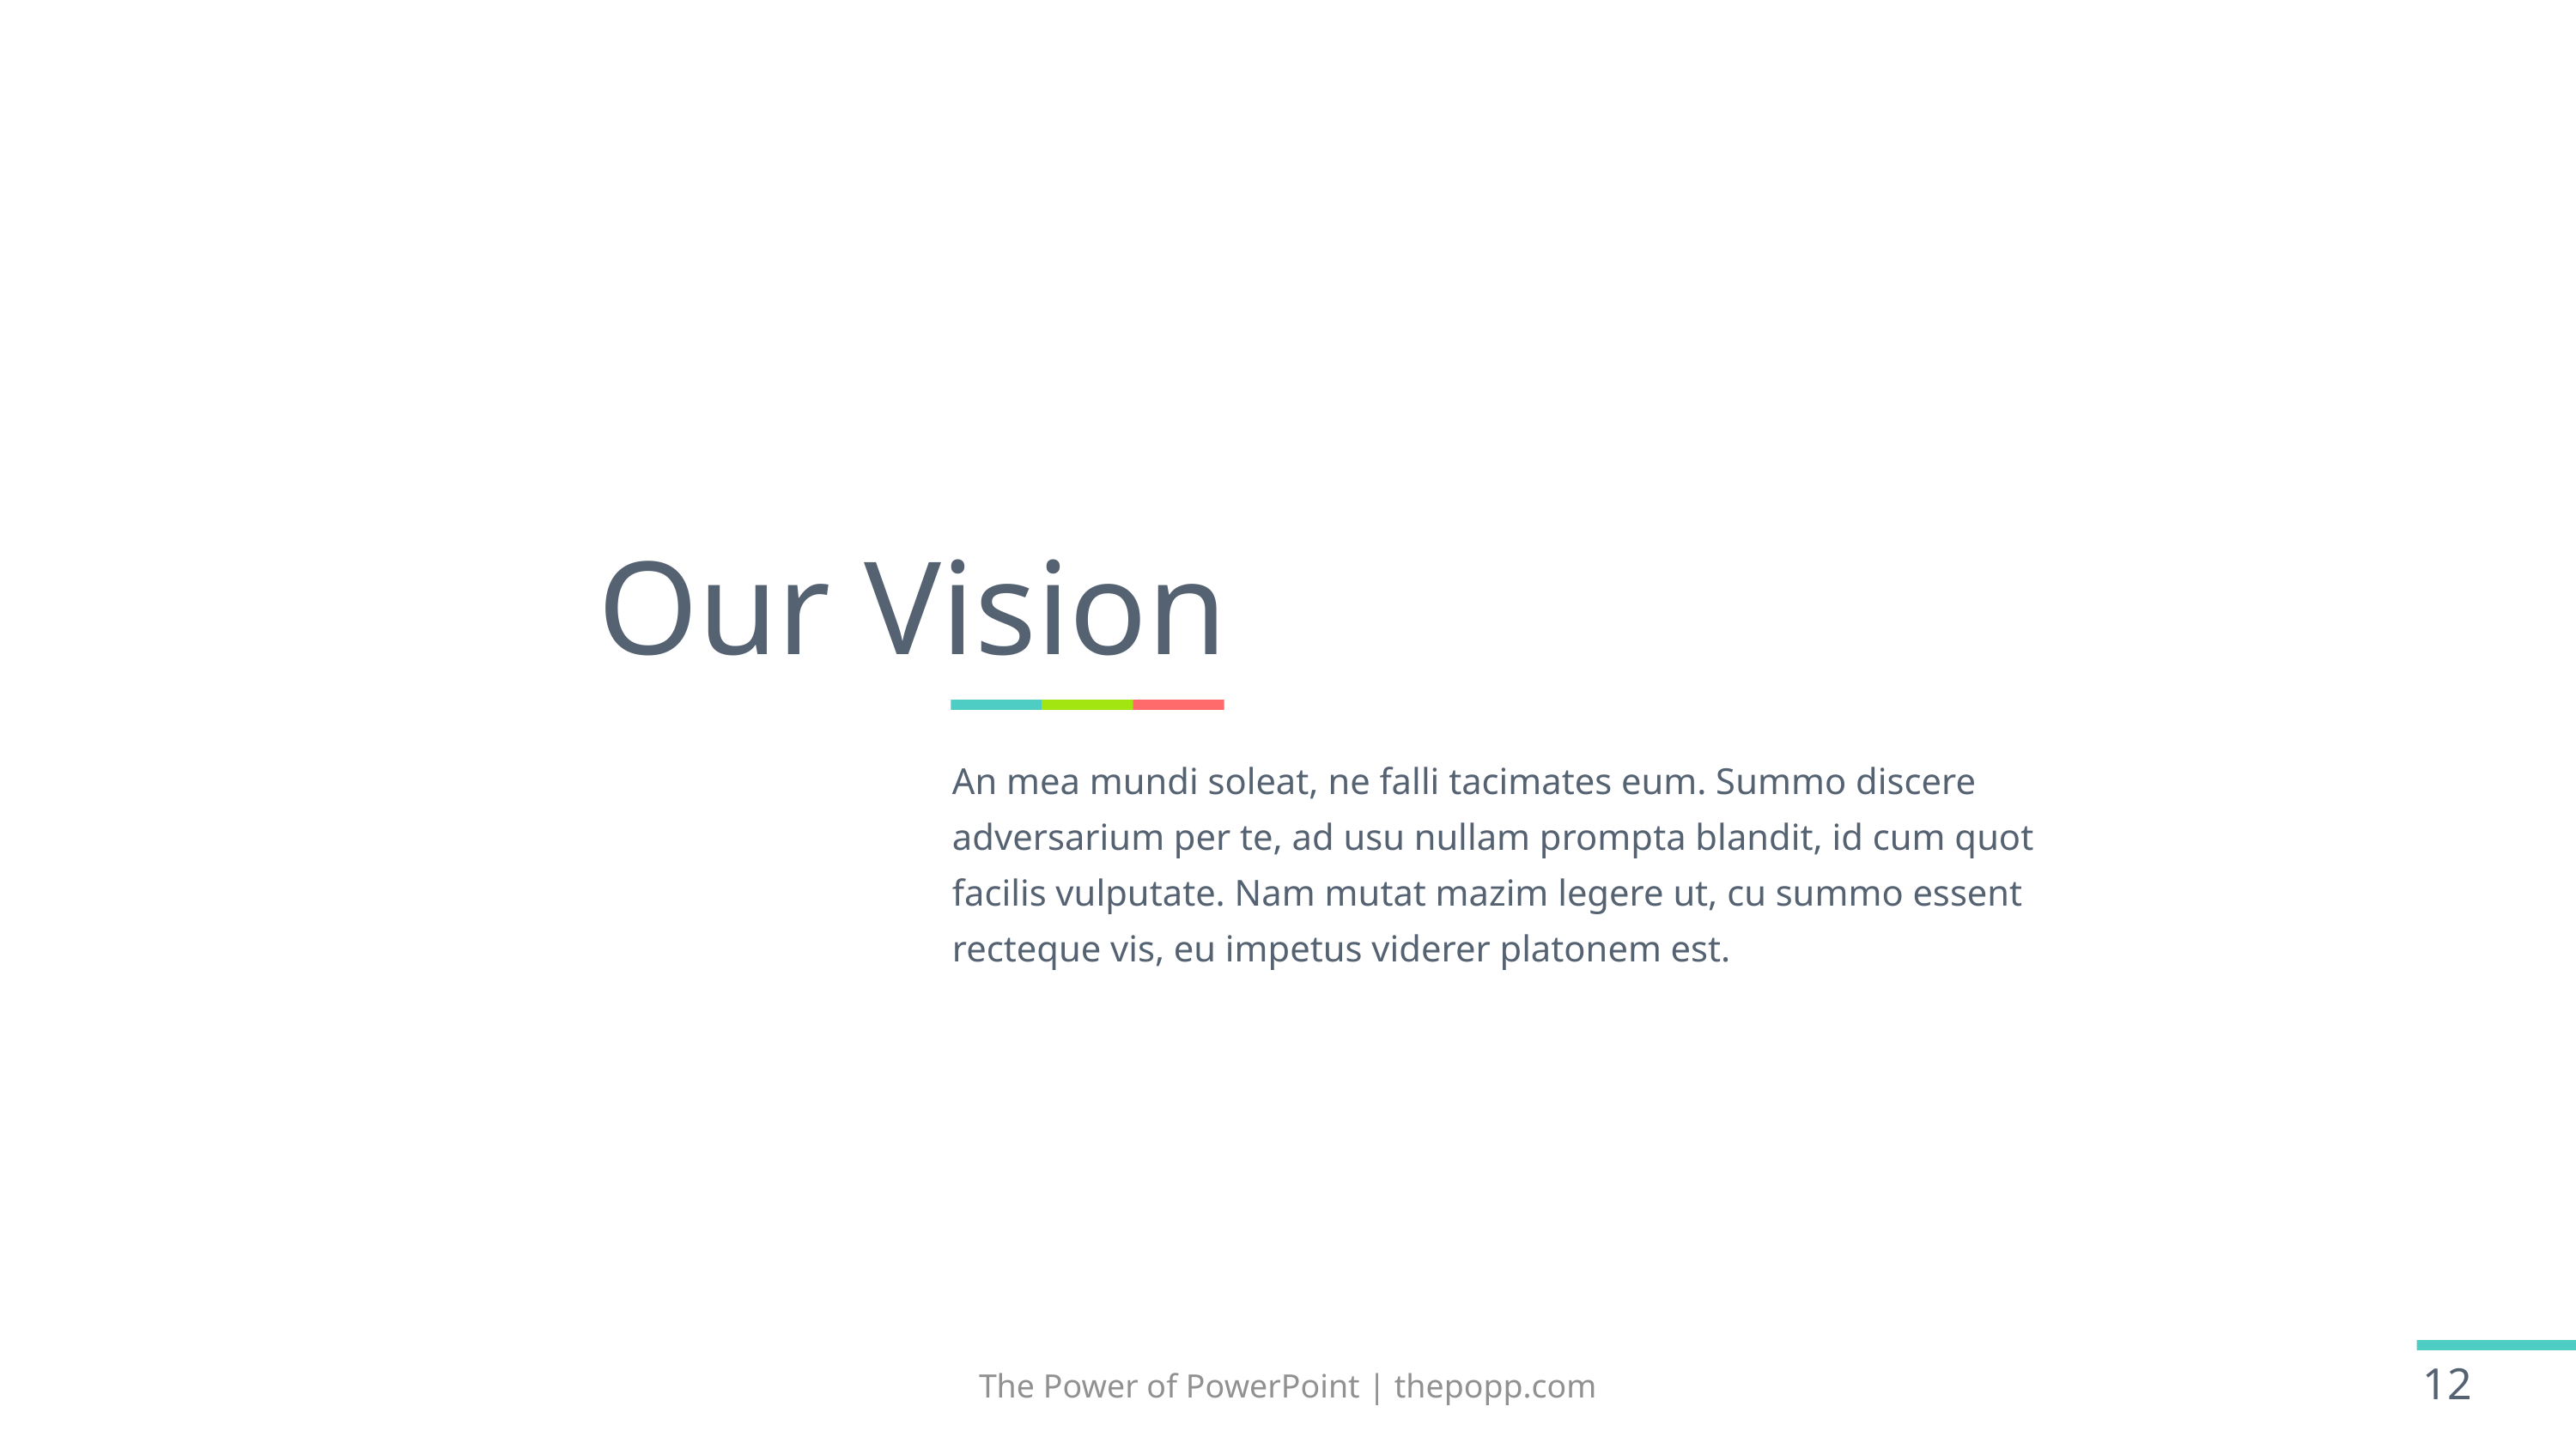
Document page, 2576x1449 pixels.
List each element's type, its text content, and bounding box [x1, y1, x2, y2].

list Our Vision [314, 385, 1241, 688]
list An mea mundi soleat, ne falli tacimates eum. Summo discere adversarium per te, ad usu nullam prompta blandit, id cum quot facilis vulputate. Nam mutat mazim legere ut, cu summo essent recteque vis, eu impetus viderer platonem est. [939, 739, 2143, 1073]
slide_number 12 [2409, 1351, 2576, 1421]
footer The Power of PowerPoint | thepopp.com [853, 1349, 1723, 1427]
